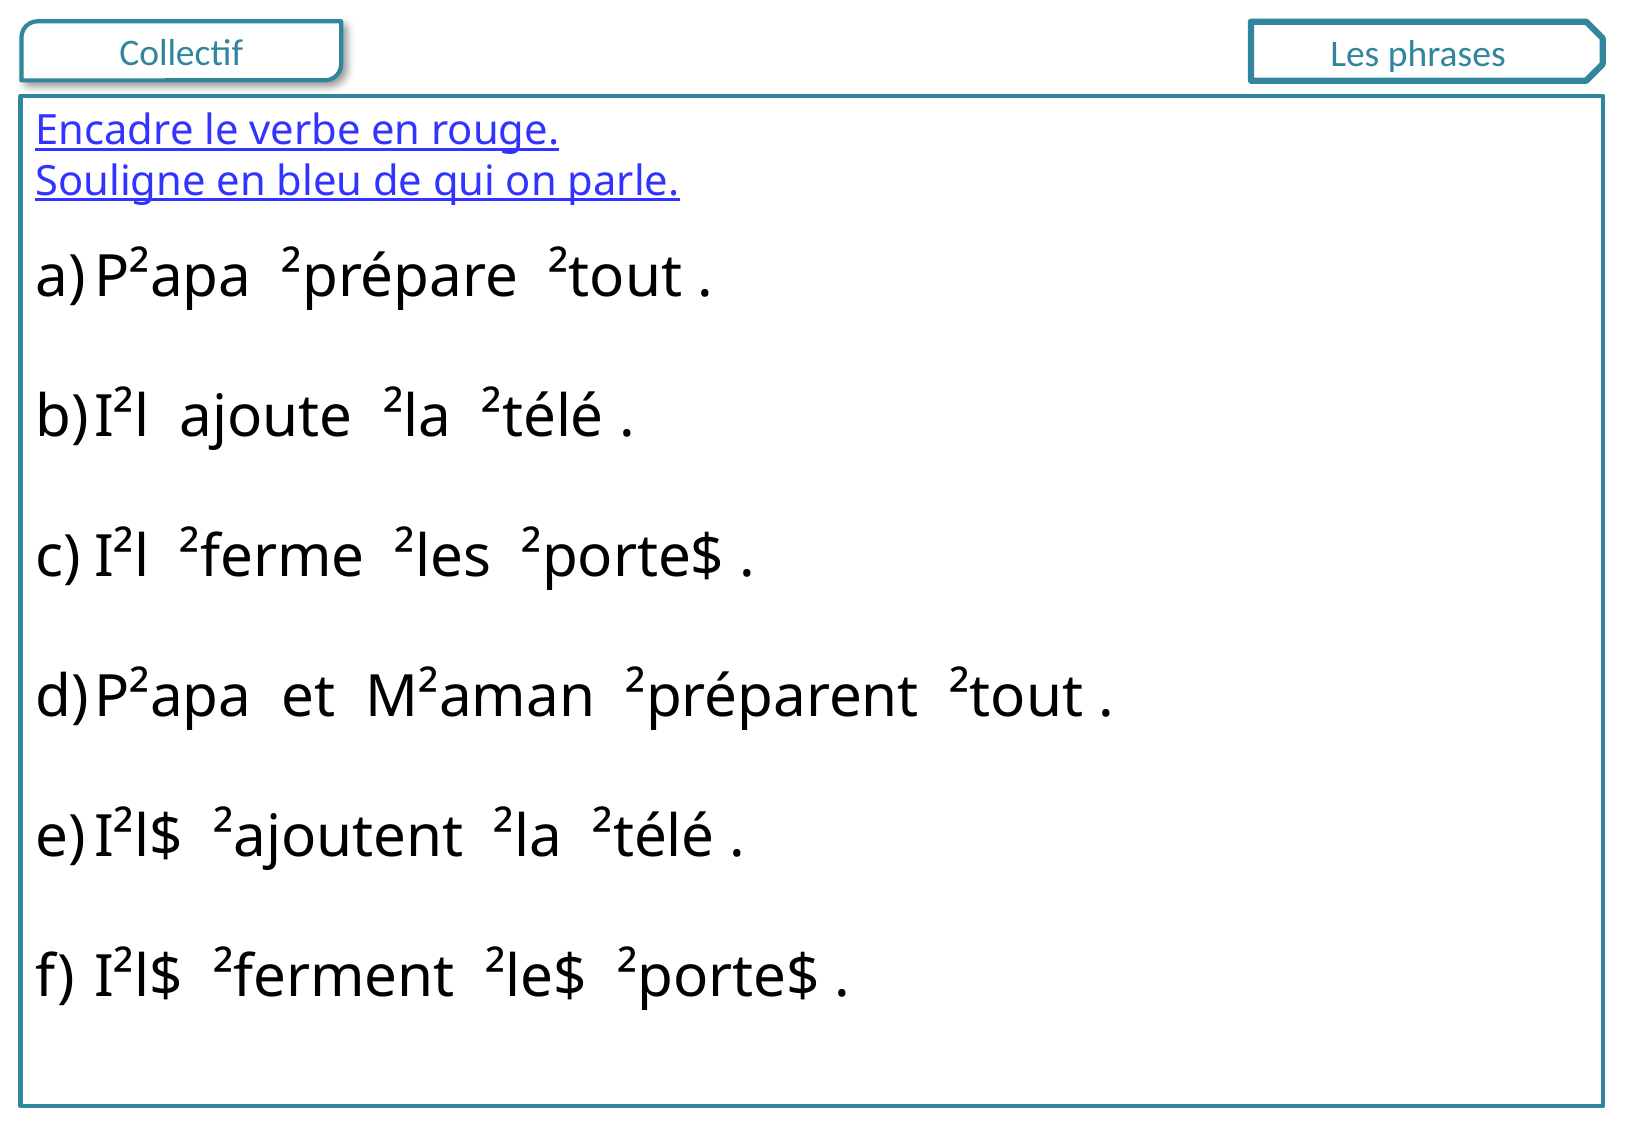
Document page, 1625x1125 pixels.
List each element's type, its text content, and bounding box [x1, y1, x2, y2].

list Encadre le verbe en rouge. Souligne en bleu de qui on parle. P²apa ²prépare ²tout . I²l ajoute ²la ²télé . I²l ²ferme ²les ²porte$ . P²apa et M²aman ²préparent ²tout . I²l$ ²ajoutent ²la ²télé . I²l$ ²ferment ²le$ ²porte$ . [18, 94, 1605, 1108]
list Les phrases [1251, 21, 1585, 81]
